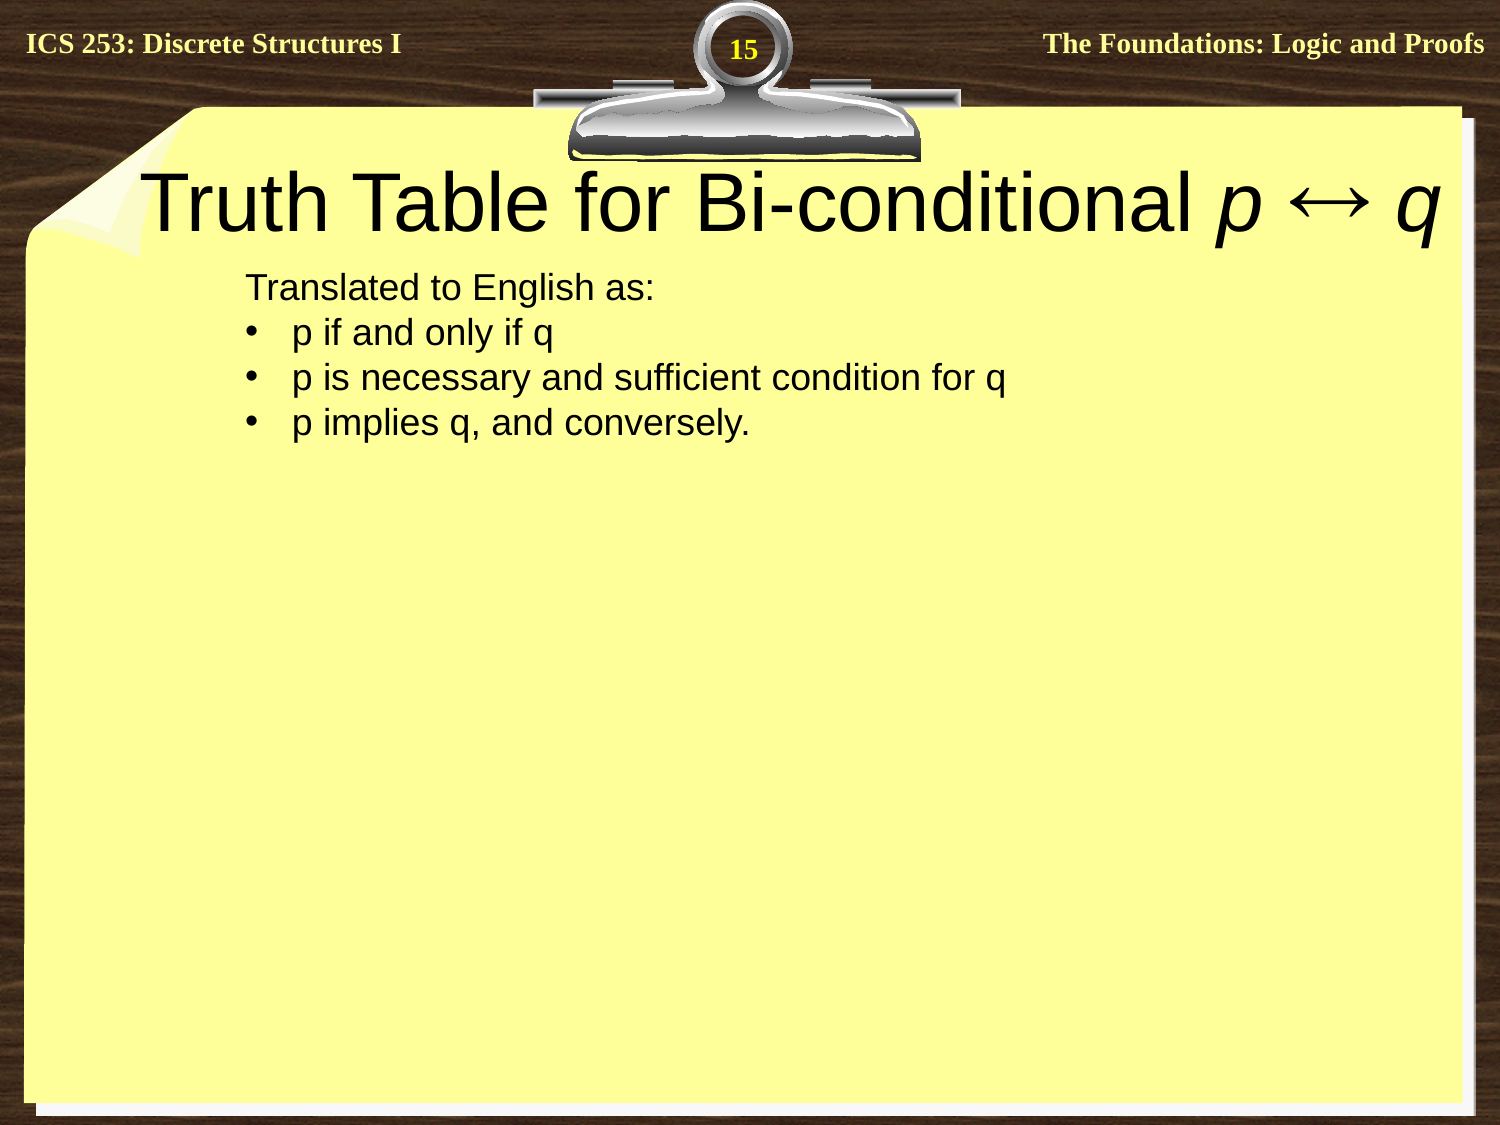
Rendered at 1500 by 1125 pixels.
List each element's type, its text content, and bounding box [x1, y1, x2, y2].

picture [0, 0, 1500, 1125]
text_box Truth Table for Bi-conditional p  q [123, 117, 1482, 256]
text_box Translated to English as: p if and only if q p is necessary and sufficient condition for q p implies q, and conversely. [230, 255, 1176, 451]
slide_number 15 [423, 5, 774, 91]
